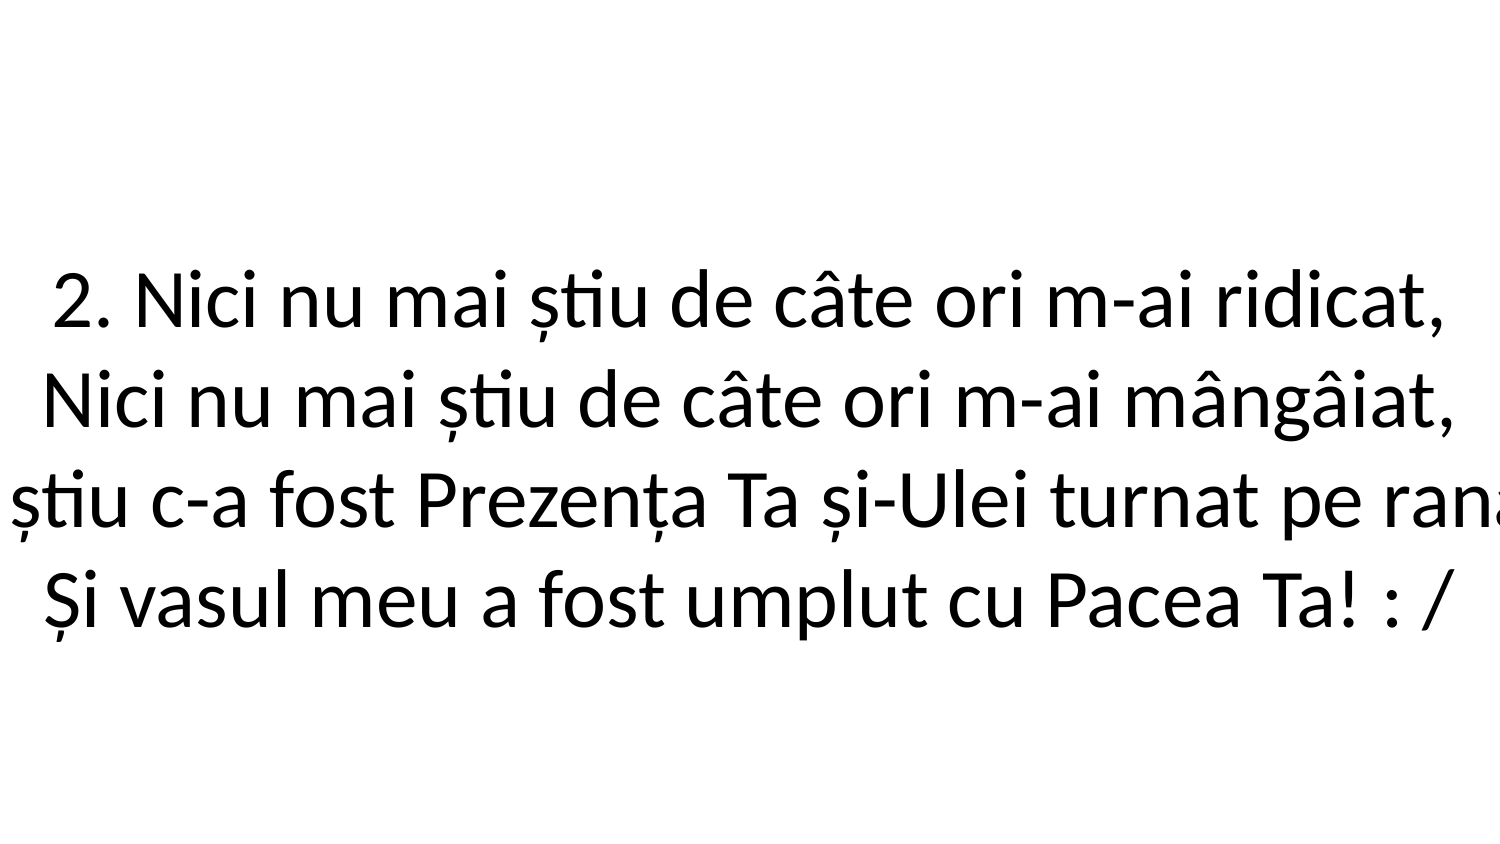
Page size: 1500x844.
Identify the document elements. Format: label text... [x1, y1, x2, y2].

text_box 2. Nici nu mai știu de câte ori m-ai ridicat, Nici nu mai știu de câte ori m-ai mângâiat, /: Dar știu c-a fost Prezența Ta și-Ulei turnat pe rana mea Și vasul meu a fost umplut cu Pacea Ta! : / [0, 192, 1500, 652]
